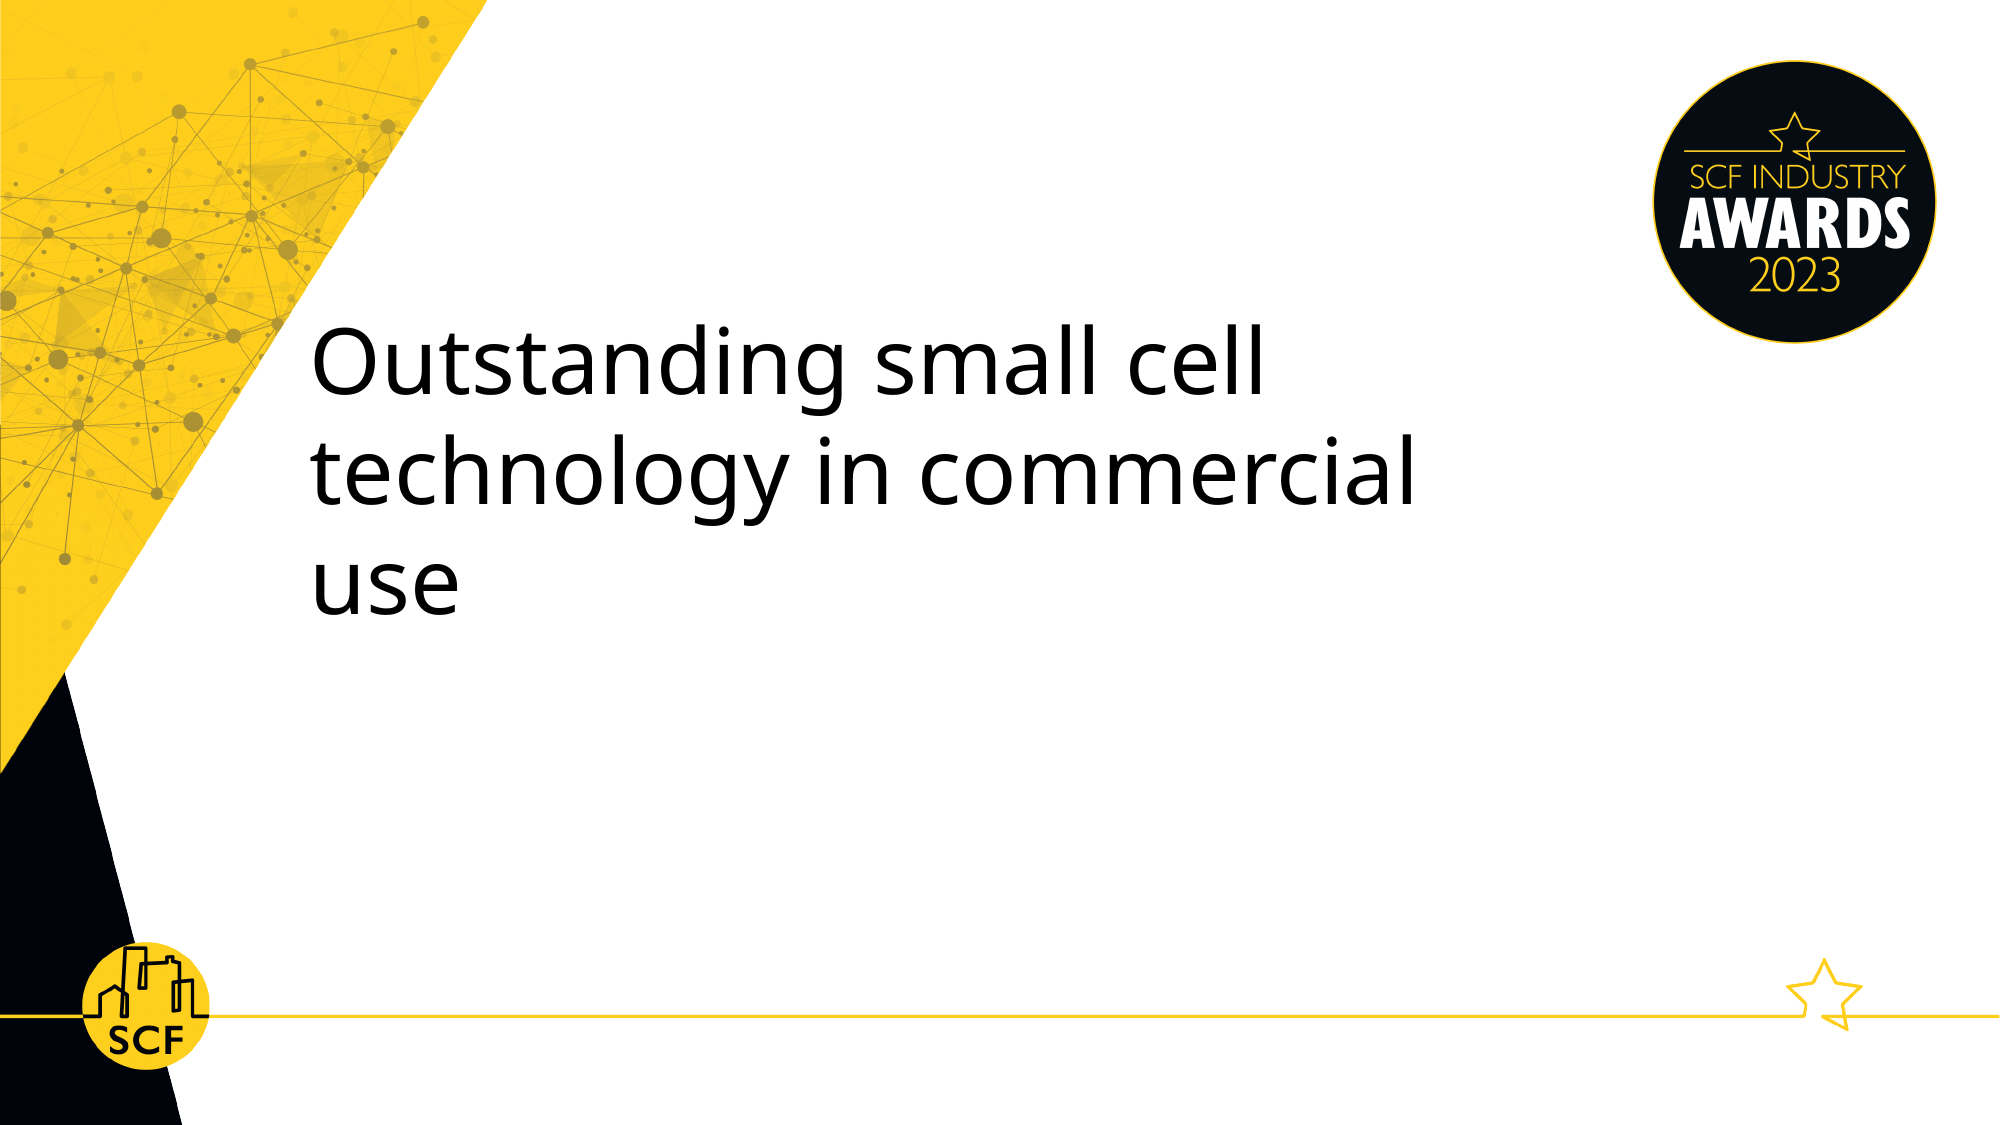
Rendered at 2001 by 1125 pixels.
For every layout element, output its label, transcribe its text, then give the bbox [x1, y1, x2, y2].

text_box Outstanding small cell technology in commercial use [295, 295, 1555, 653]
picture [0, 0, 2000, 1125]
